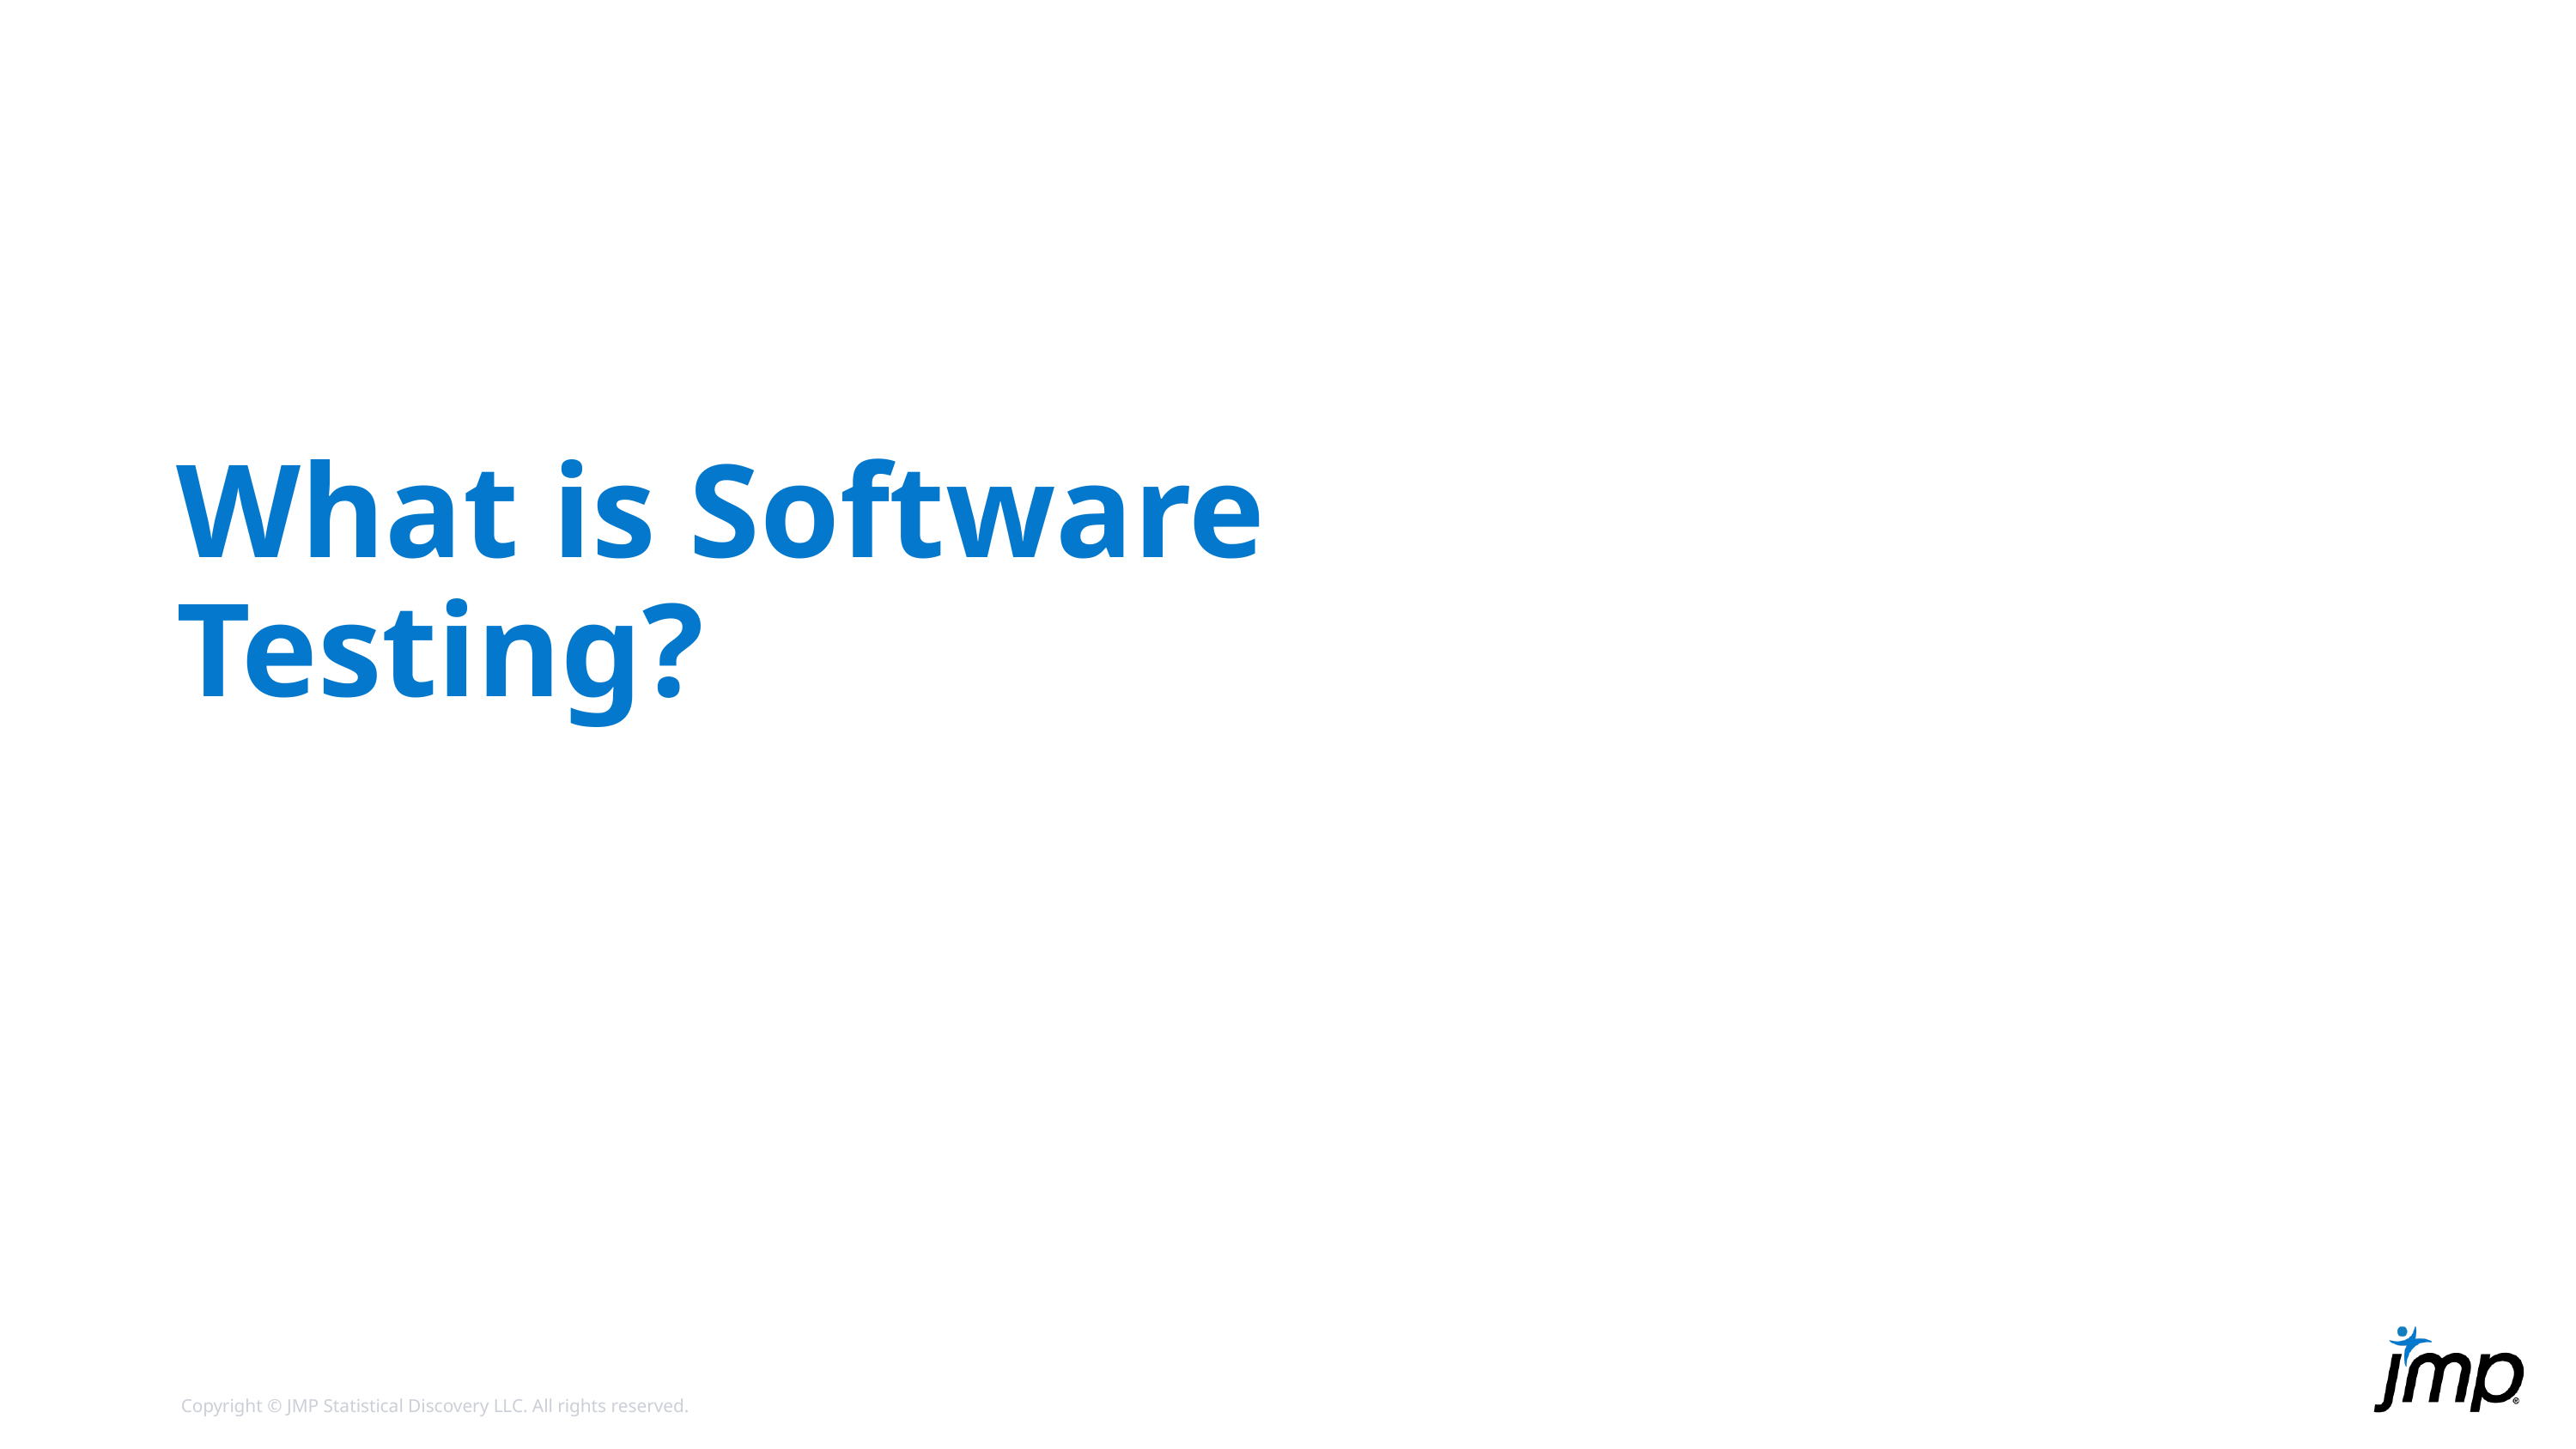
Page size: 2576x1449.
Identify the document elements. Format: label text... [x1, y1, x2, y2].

title What is Software Testing? [176, 443, 1747, 724]
picture [2370, 1322, 2526, 1416]
